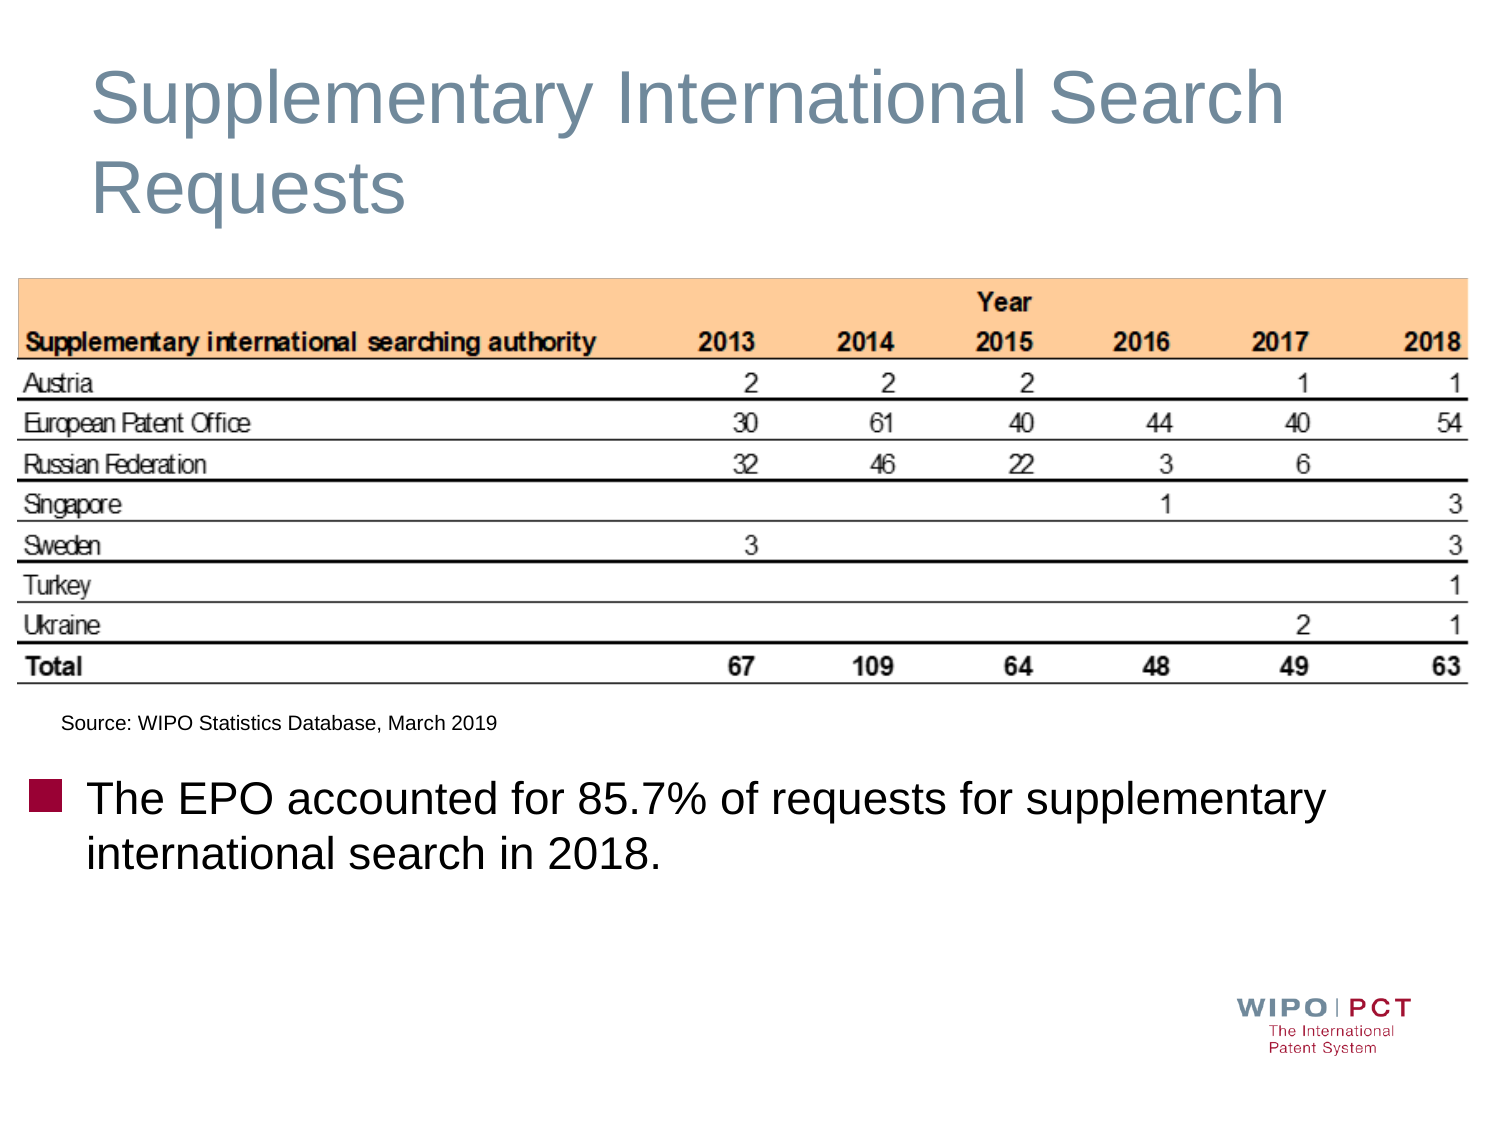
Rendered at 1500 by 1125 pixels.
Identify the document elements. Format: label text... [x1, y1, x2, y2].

text_box Source: WIPO Statistics Database, March 2019 [45, 702, 513, 743]
title Supplementary International Search Requests [75, 45, 1425, 233]
picture [0, 0, 1500, 1125]
list The EPO accounted for 85.7% of requests for supplementary international search in 2018. [14, 691, 1497, 976]
